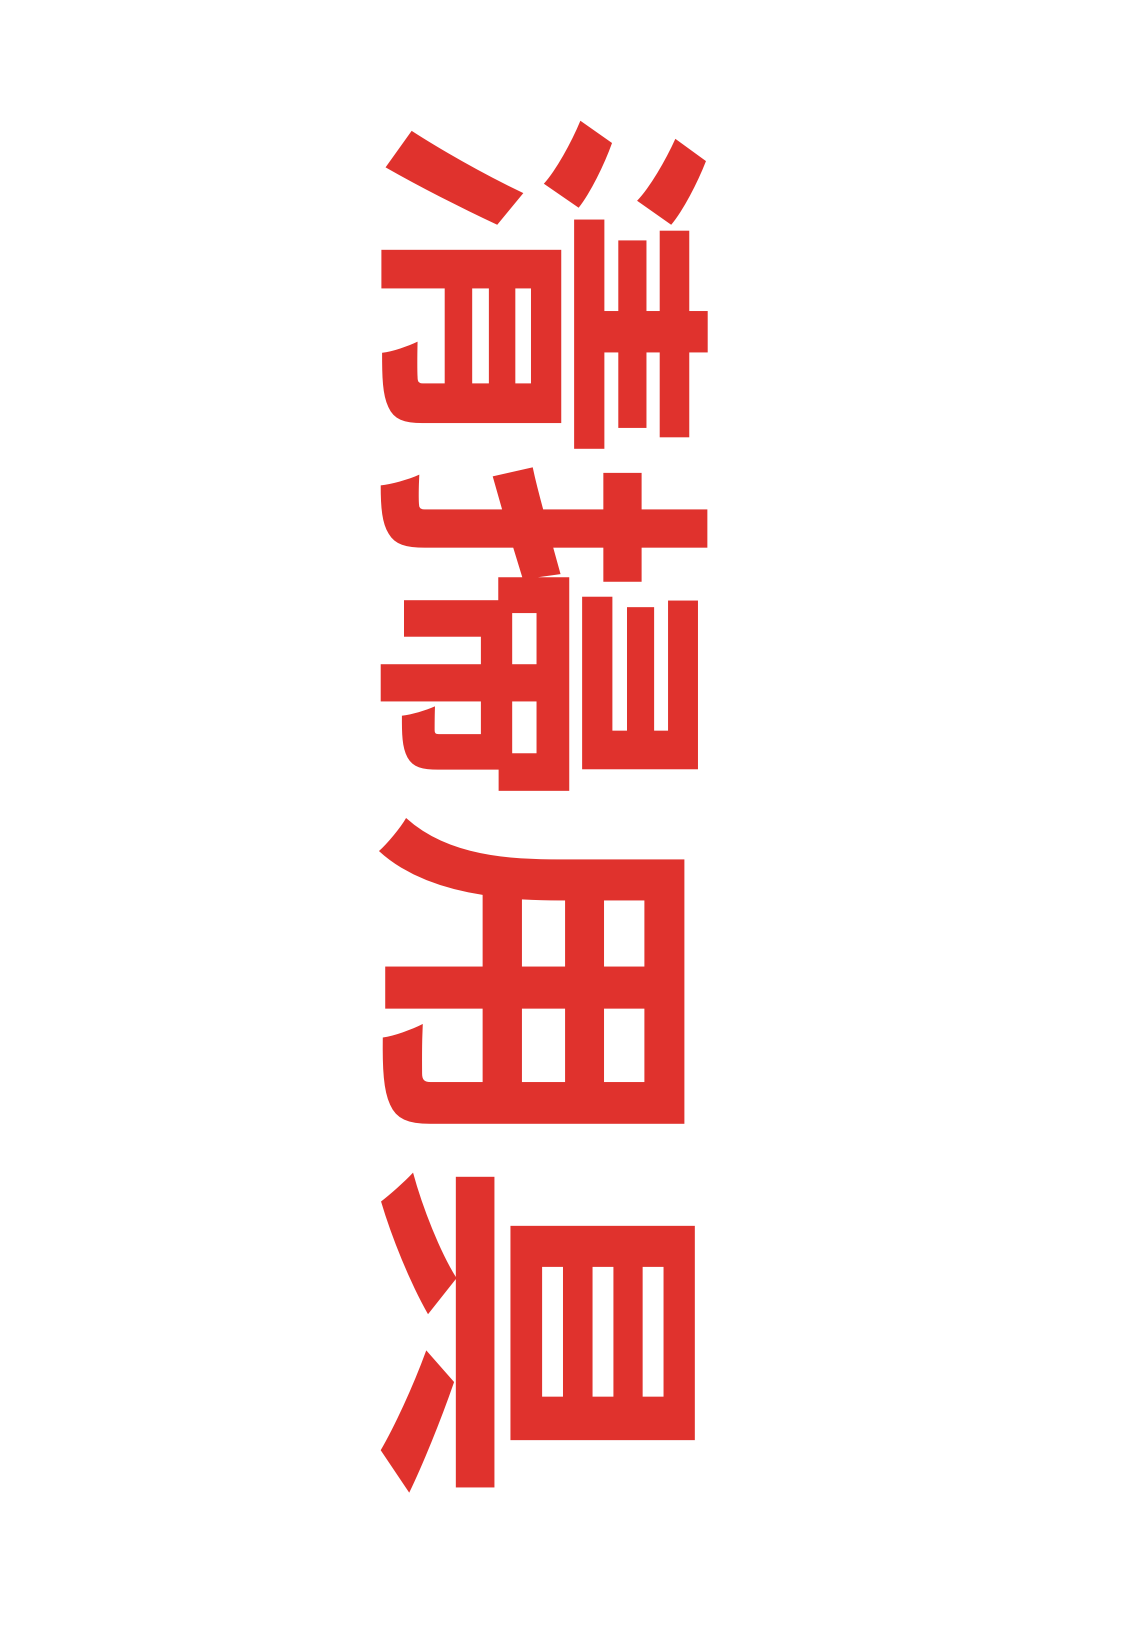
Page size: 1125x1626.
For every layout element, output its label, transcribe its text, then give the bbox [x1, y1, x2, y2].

text_box 清掃用具 [323, 97, 776, 1522]
